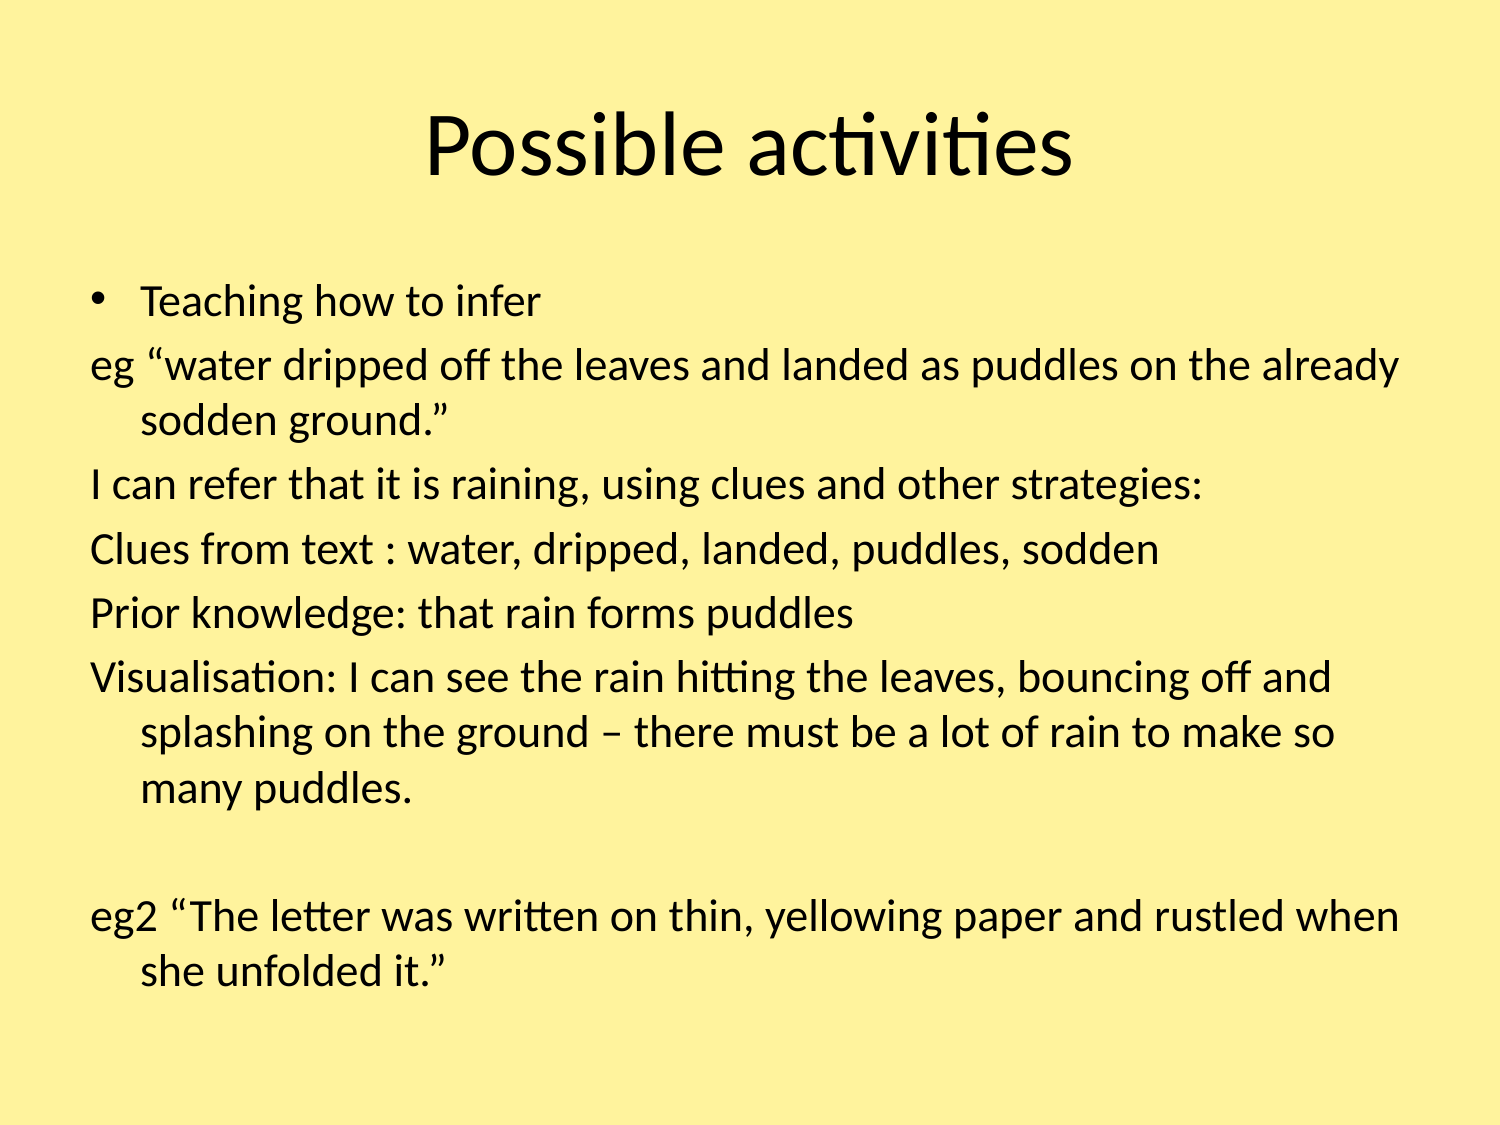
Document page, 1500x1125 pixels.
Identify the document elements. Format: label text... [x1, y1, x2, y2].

title Possible activities [75, 45, 1425, 233]
list Teaching how to infer eg “water dripped off the leaves and landed as puddles on the already sodden ground.” I can refer that it is raining, using clues and other strategies: Clues from text : water, dripped, landed, puddles, sodden Prior knowledge: that rain forms puddles Visualisation: I can see the rain hitting the leaves, bouncing off and splashing on the ground – there must be a lot of rain to make so many puddles. eg2 “The letter was written on thin, yellowing paper and rustled when she unfolded it.” [75, 262, 1425, 1005]
